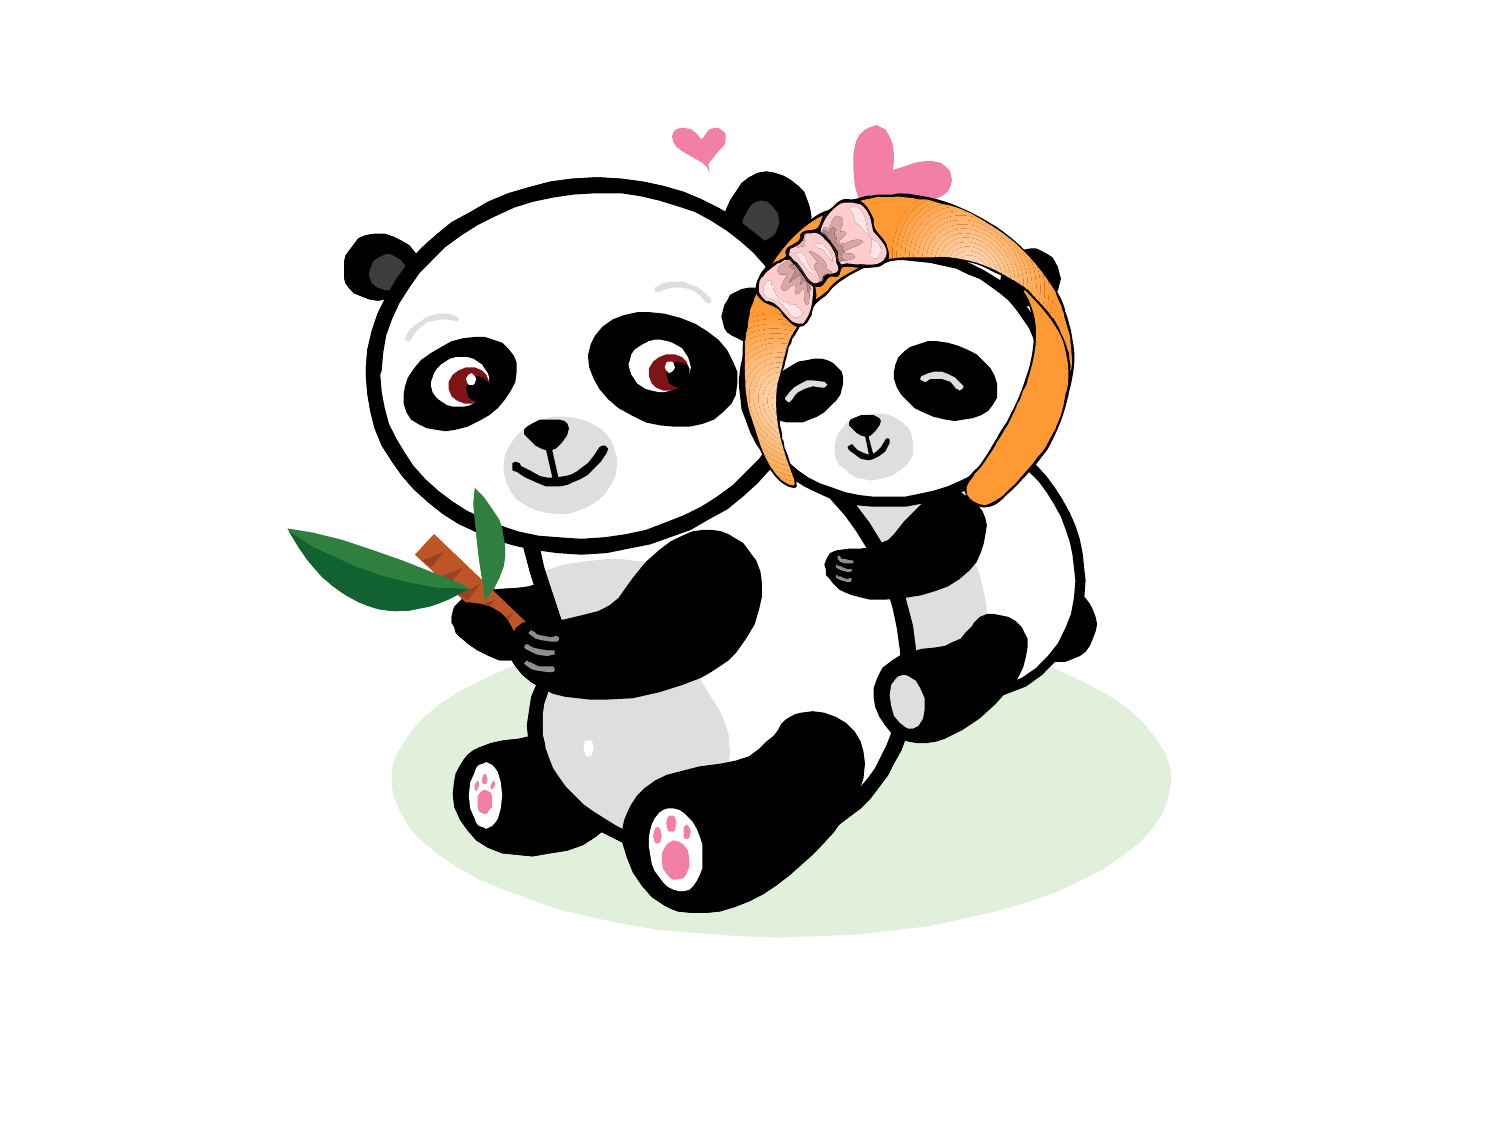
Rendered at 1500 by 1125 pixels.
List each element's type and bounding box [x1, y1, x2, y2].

picture [287, 124, 1172, 938]
